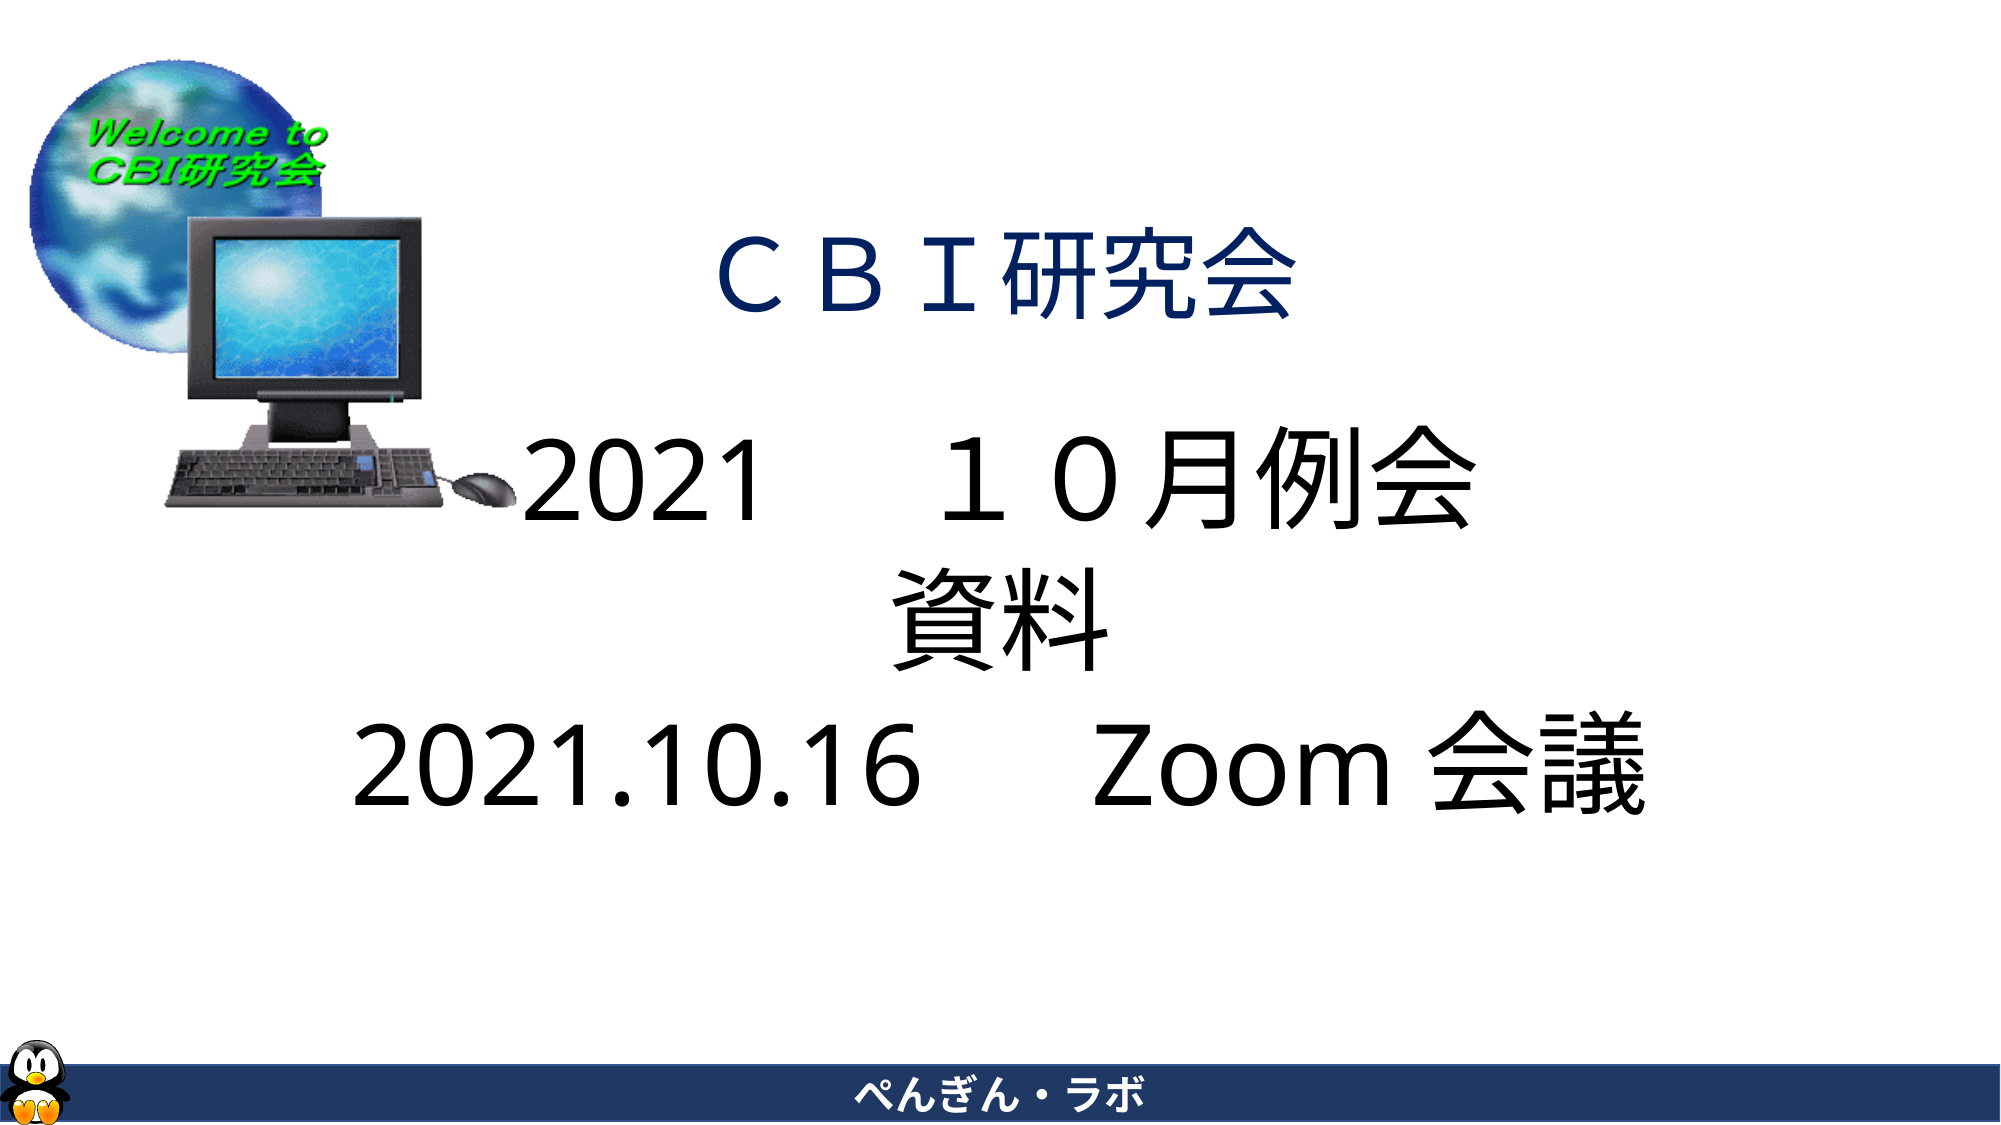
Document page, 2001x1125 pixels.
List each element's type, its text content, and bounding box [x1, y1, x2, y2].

picture [23, 34, 522, 533]
subtitle 2021 １０月例会 資料 2021.10.16 Zoom会議 [23, 416, 1977, 857]
title ＣＢＩ研究会 [522, 196, 1977, 362]
picture [0, 1040, 70, 1125]
